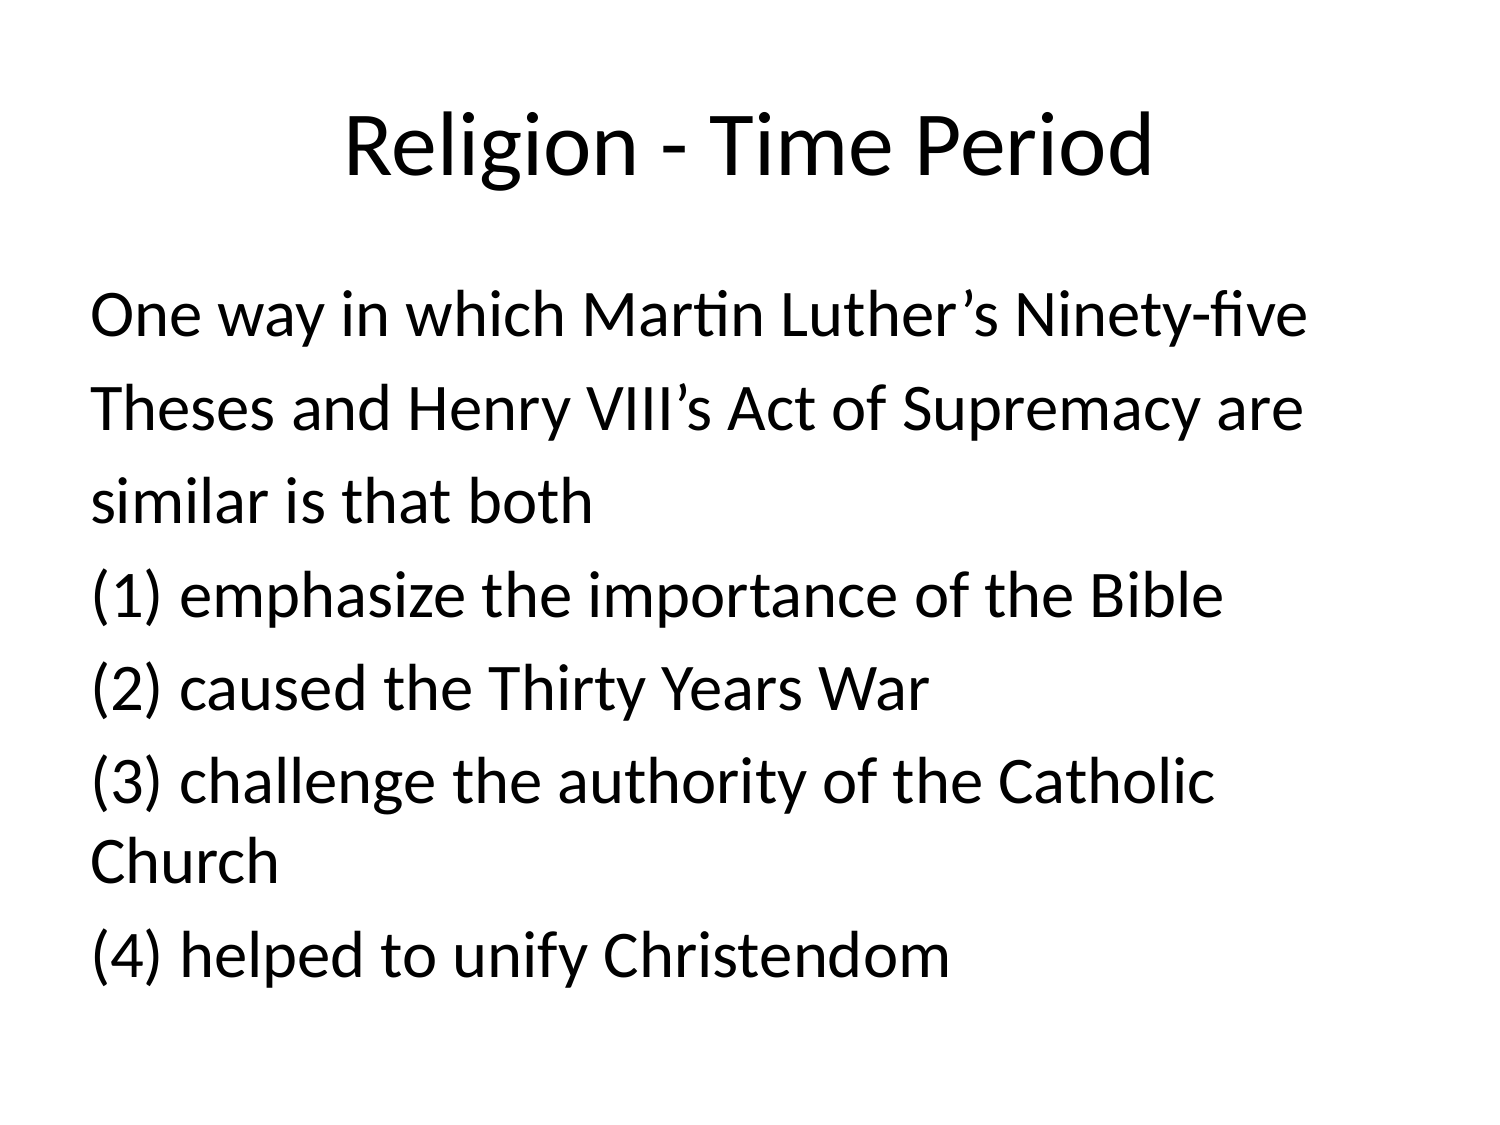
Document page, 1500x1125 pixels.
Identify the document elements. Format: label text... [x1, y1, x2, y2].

list One way in which Martin Luther’s Ninety-five Theses and Henry VIII’s Act of Supremacy are similar is that both (1) emphasize the importance of the Bible (2) caused the Thirty Years War (3) challenge the authority of the Catholic Church (4) helped to unify Christendom [75, 262, 1425, 1005]
title Religion - Time Period [75, 45, 1425, 233]
